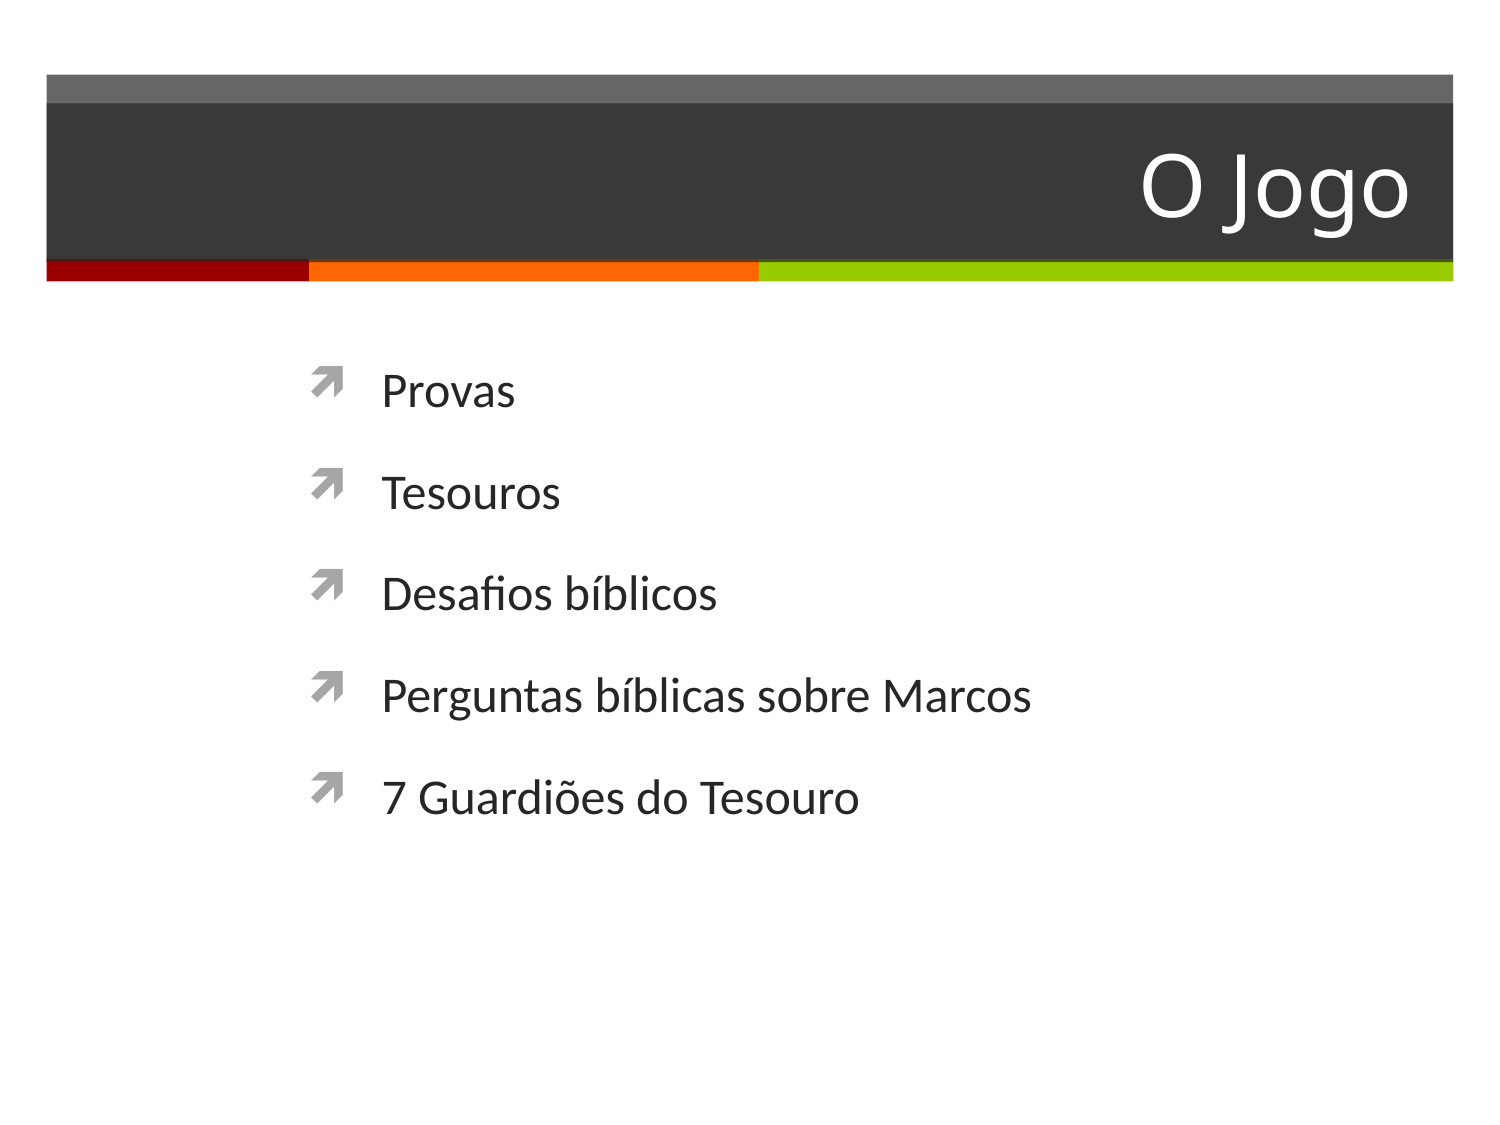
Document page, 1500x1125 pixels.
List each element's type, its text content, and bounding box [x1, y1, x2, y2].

list Provas Tesouros Desafios bíblicos Perguntas bíblicas sobre Marcos 7 Guardiões do Tesouro [292, 350, 1454, 1005]
title O Jogo [46, 103, 1454, 263]
